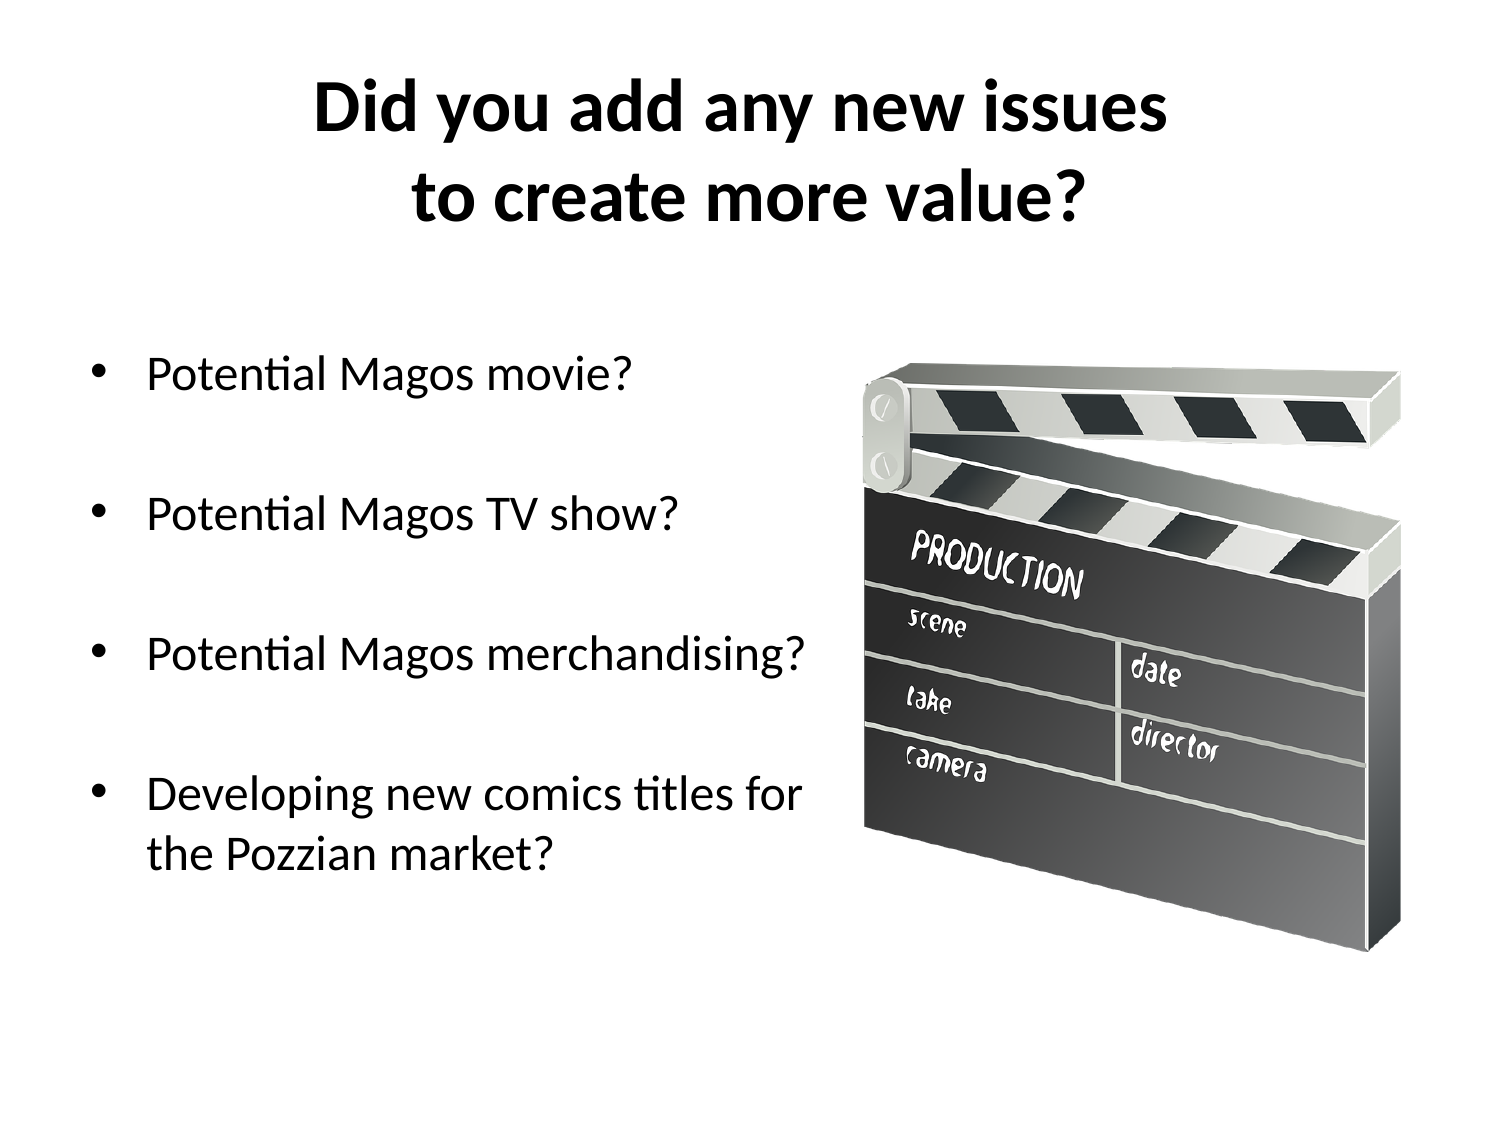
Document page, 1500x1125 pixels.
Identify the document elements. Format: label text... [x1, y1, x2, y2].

list Potential Magos movie? Potential Magos TV show? Potential Magos merchandising? Developing new comics titles for the Pozzian market? [75, 332, 841, 1076]
title Did you add any new issues to create more value? [75, 52, 1425, 241]
picture [862, 363, 1401, 952]
